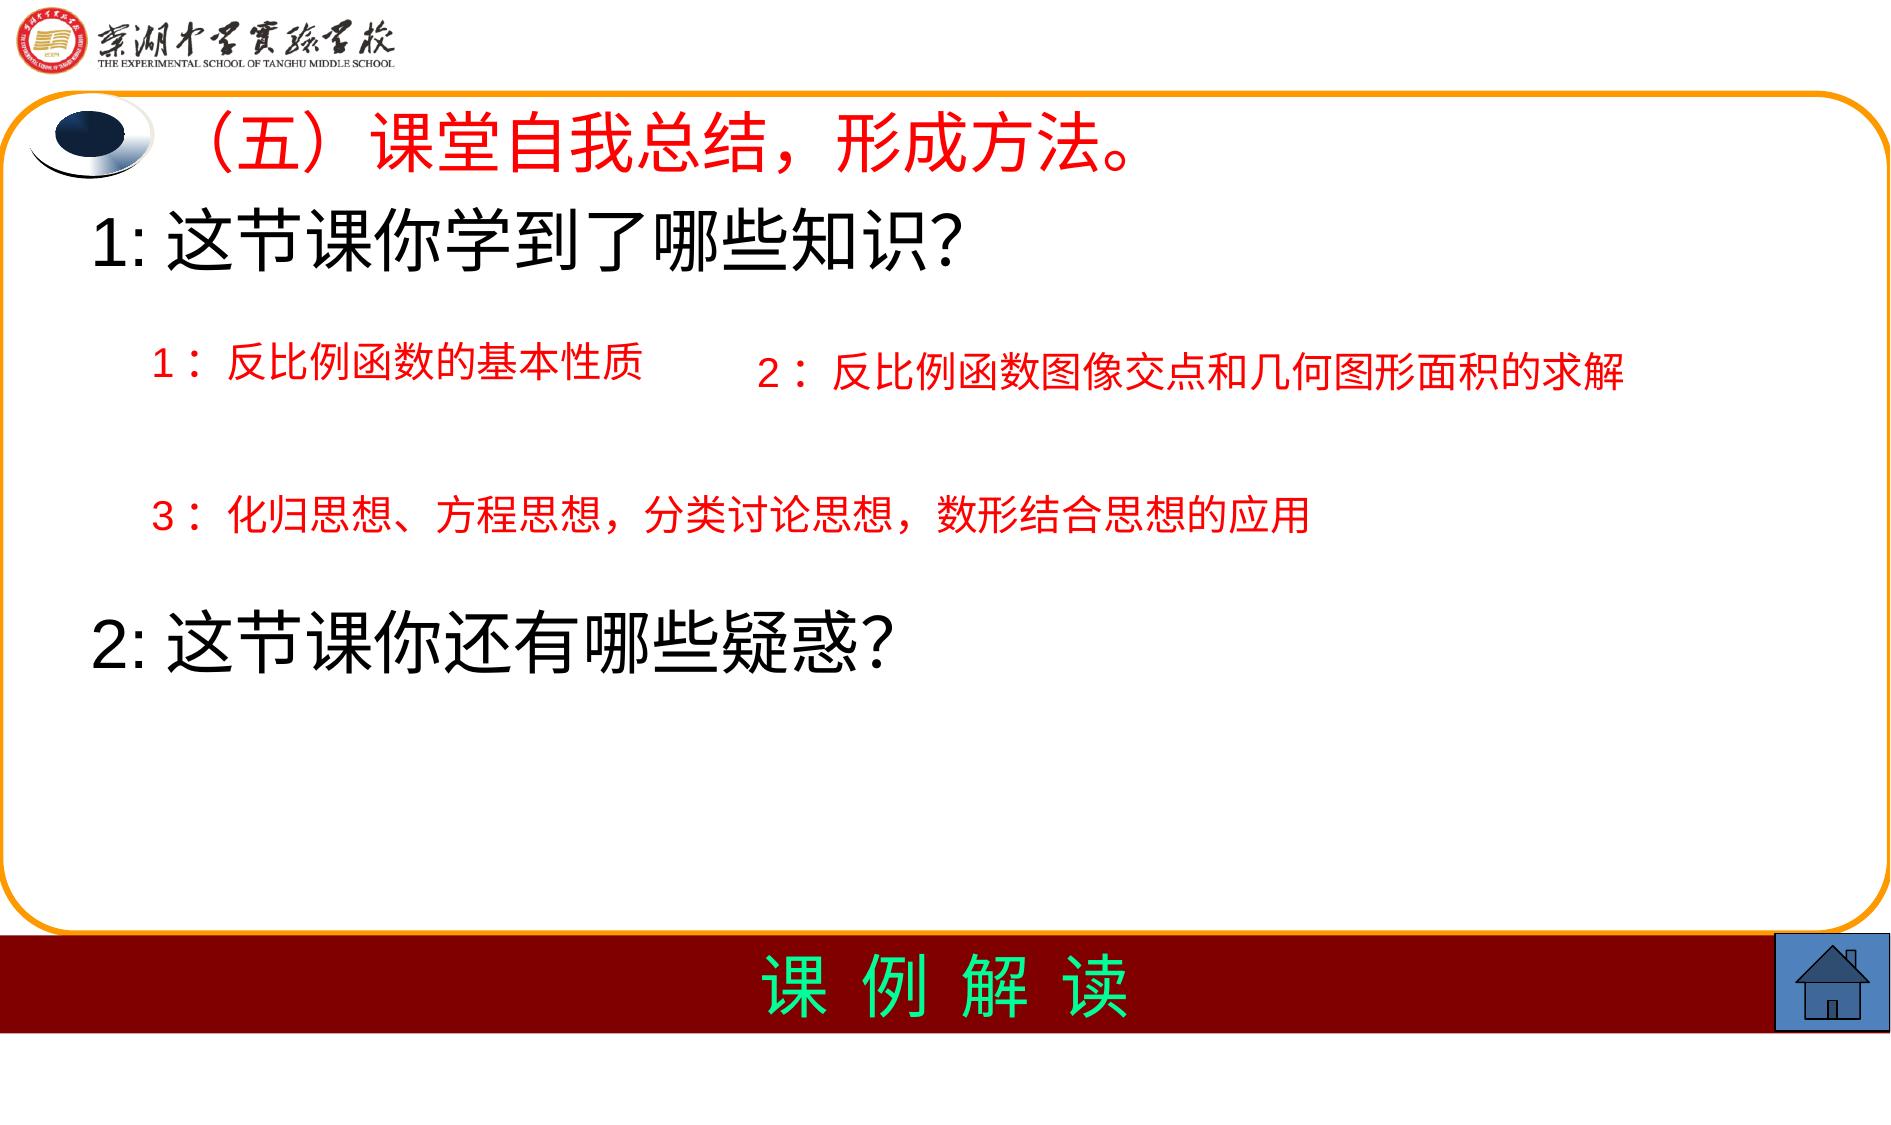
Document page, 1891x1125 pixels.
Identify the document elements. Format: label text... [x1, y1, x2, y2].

text_box （五）课堂自我总结，形成方法。 [153, 93, 1332, 189]
picture [0, 0, 444, 83]
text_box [26, 93, 151, 179]
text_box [136, 327, 1710, 547]
text_box 1:这节课你学到了哪些知识？ [75, 189, 1258, 288]
text_box [0, 93, 1891, 934]
text_box 课 例 解 读 [0, 935, 1891, 1034]
text_box [1775, 933, 1891, 1032]
text_box 2:这节课你还有哪些疑惑？ [75, 591, 1815, 774]
